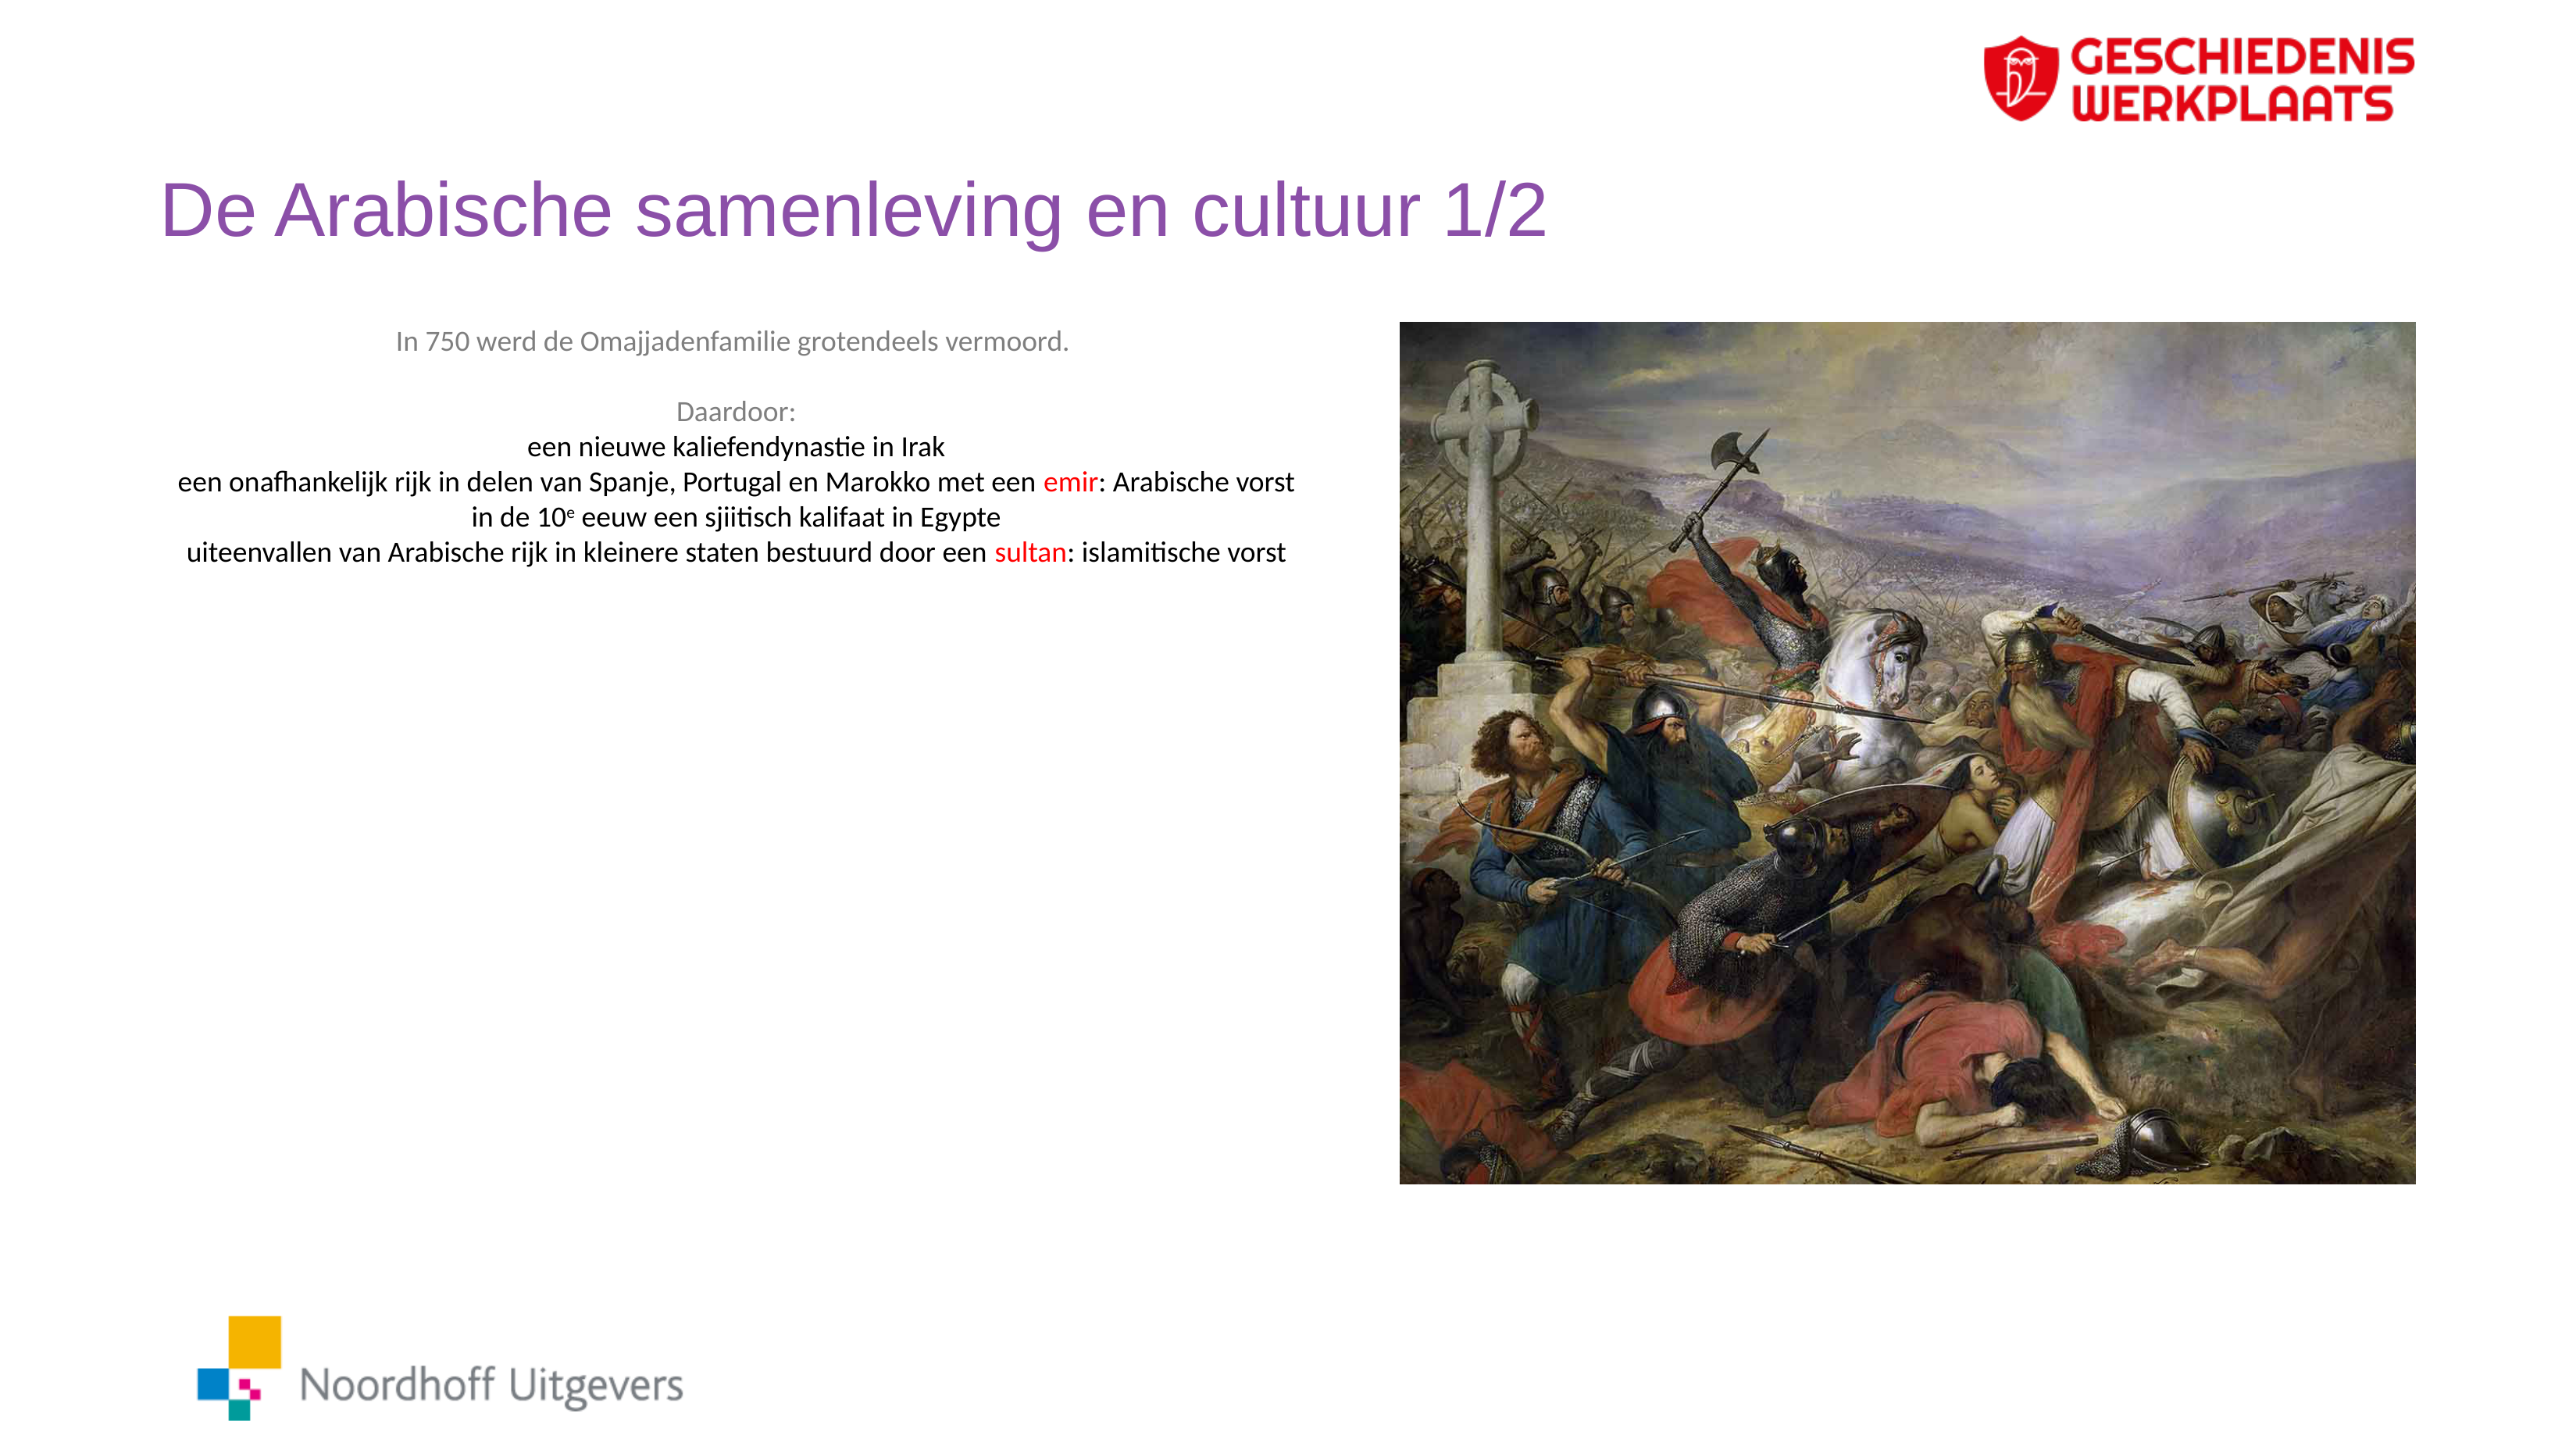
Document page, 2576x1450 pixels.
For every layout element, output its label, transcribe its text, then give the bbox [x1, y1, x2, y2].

picture [1400, 322, 2416, 1184]
picture [1610, 0, 2576, 161]
title De Arabische samenleving en cultuur 1/2 [159, 159, 2416, 266]
picture [159, 1288, 802, 1449]
list In 750 werd de Omajjadenfamilie grotendeels vermoord. Daardoor: een nieuwe kaliefendynastie in Irak een onafhankelijk rijk in delen van Spanje, Portugal en Marokko met een emir: Arabische vorst in de 10e eeuw een sjiitisch kalifaat in Egypte uiteenvallen van Arabische rijk in kleinere staten bestuurd door een sultan: islamitische vorst [159, 322, 1328, 1288]
